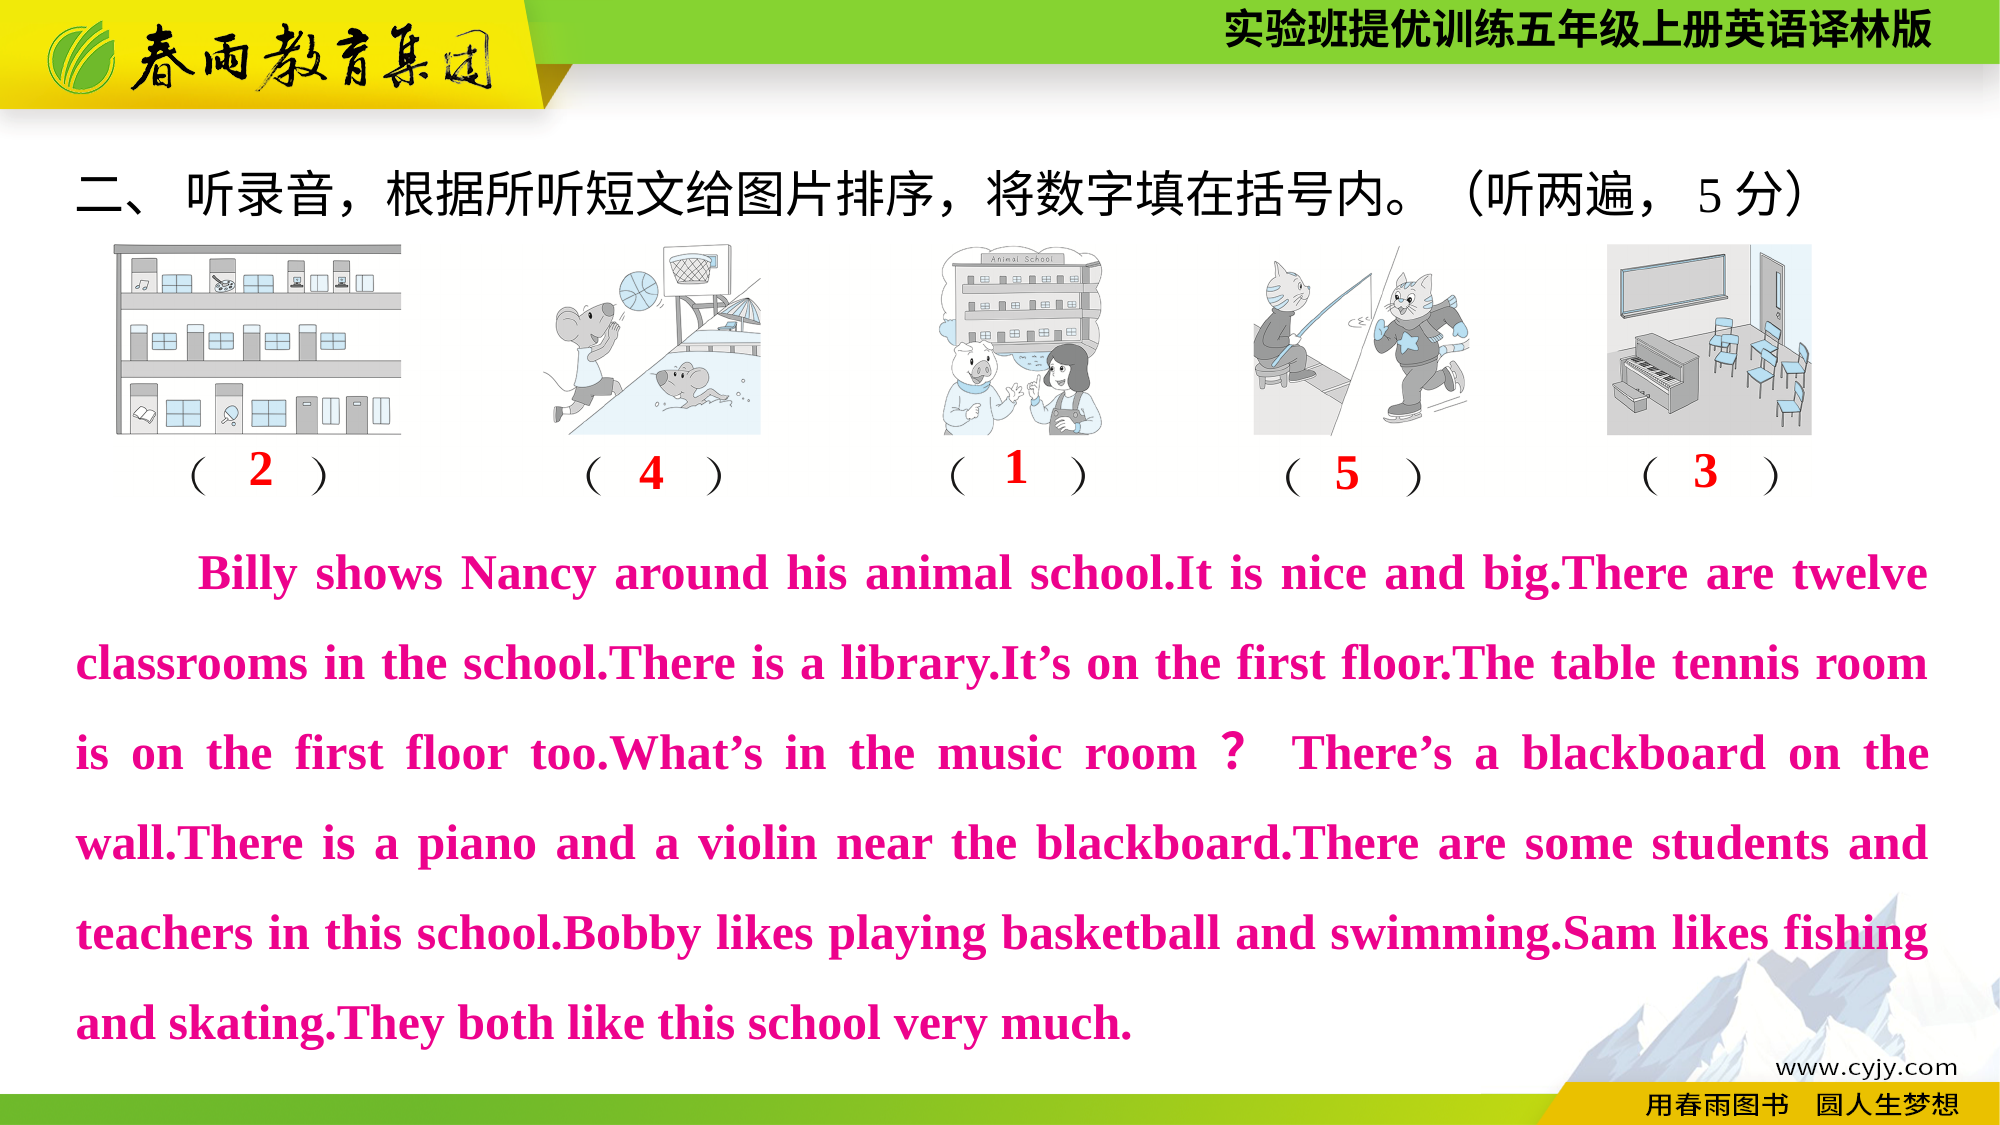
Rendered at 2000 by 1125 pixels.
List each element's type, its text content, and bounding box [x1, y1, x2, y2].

picture [0, 0, 2000, 1125]
list 二、 听录音，根据所听短文给图片排序，将数字填在括号内。（听两遍，5分） [59, 125, 1944, 220]
text_box Billy shows Nancy around his animal school.It is nice and big.There are twelve classrooms in the school.There is a library.It’s on the first floor.The table tennis room is on the first floor too.What’s in the music room？There’s a blackboard on the wall.There is a piano and a violin near the blackboard.There are some students and teachers in this school.Bobby likes playing basketball and swimming.Sam likes fishing and skating.They both like this school very much. [60, 501, 1945, 1057]
